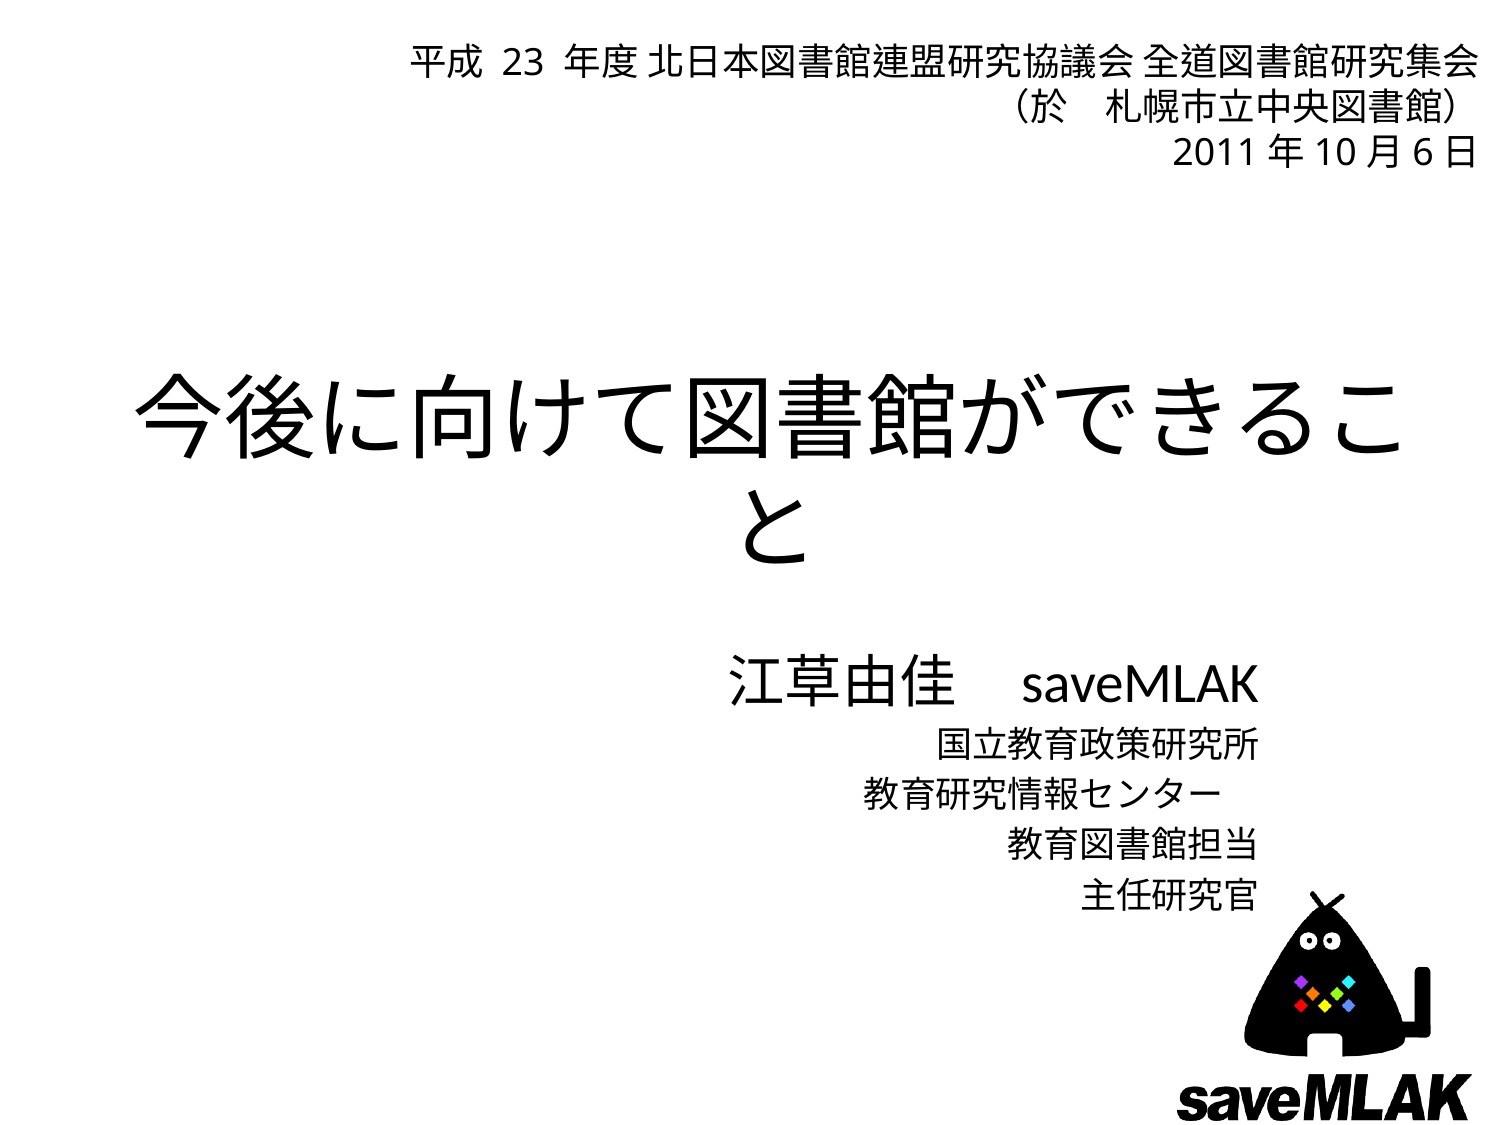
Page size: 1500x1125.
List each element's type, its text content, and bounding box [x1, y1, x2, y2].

text_box 平成 23 年度 北日本図書館連盟研究協議会 全道図書館研究集会 （於 札幌市立中央図書館） 2011年10月6日 [394, 30, 1496, 181]
title 今後に向けて図書館ができること [112, 349, 1436, 591]
subtitle 江草由佳 saveMLAK 国立教育政策研究所 教育研究情報センター 教育図書館担当 主任研究官 [225, 637, 1275, 925]
picture [1177, 891, 1472, 1121]
